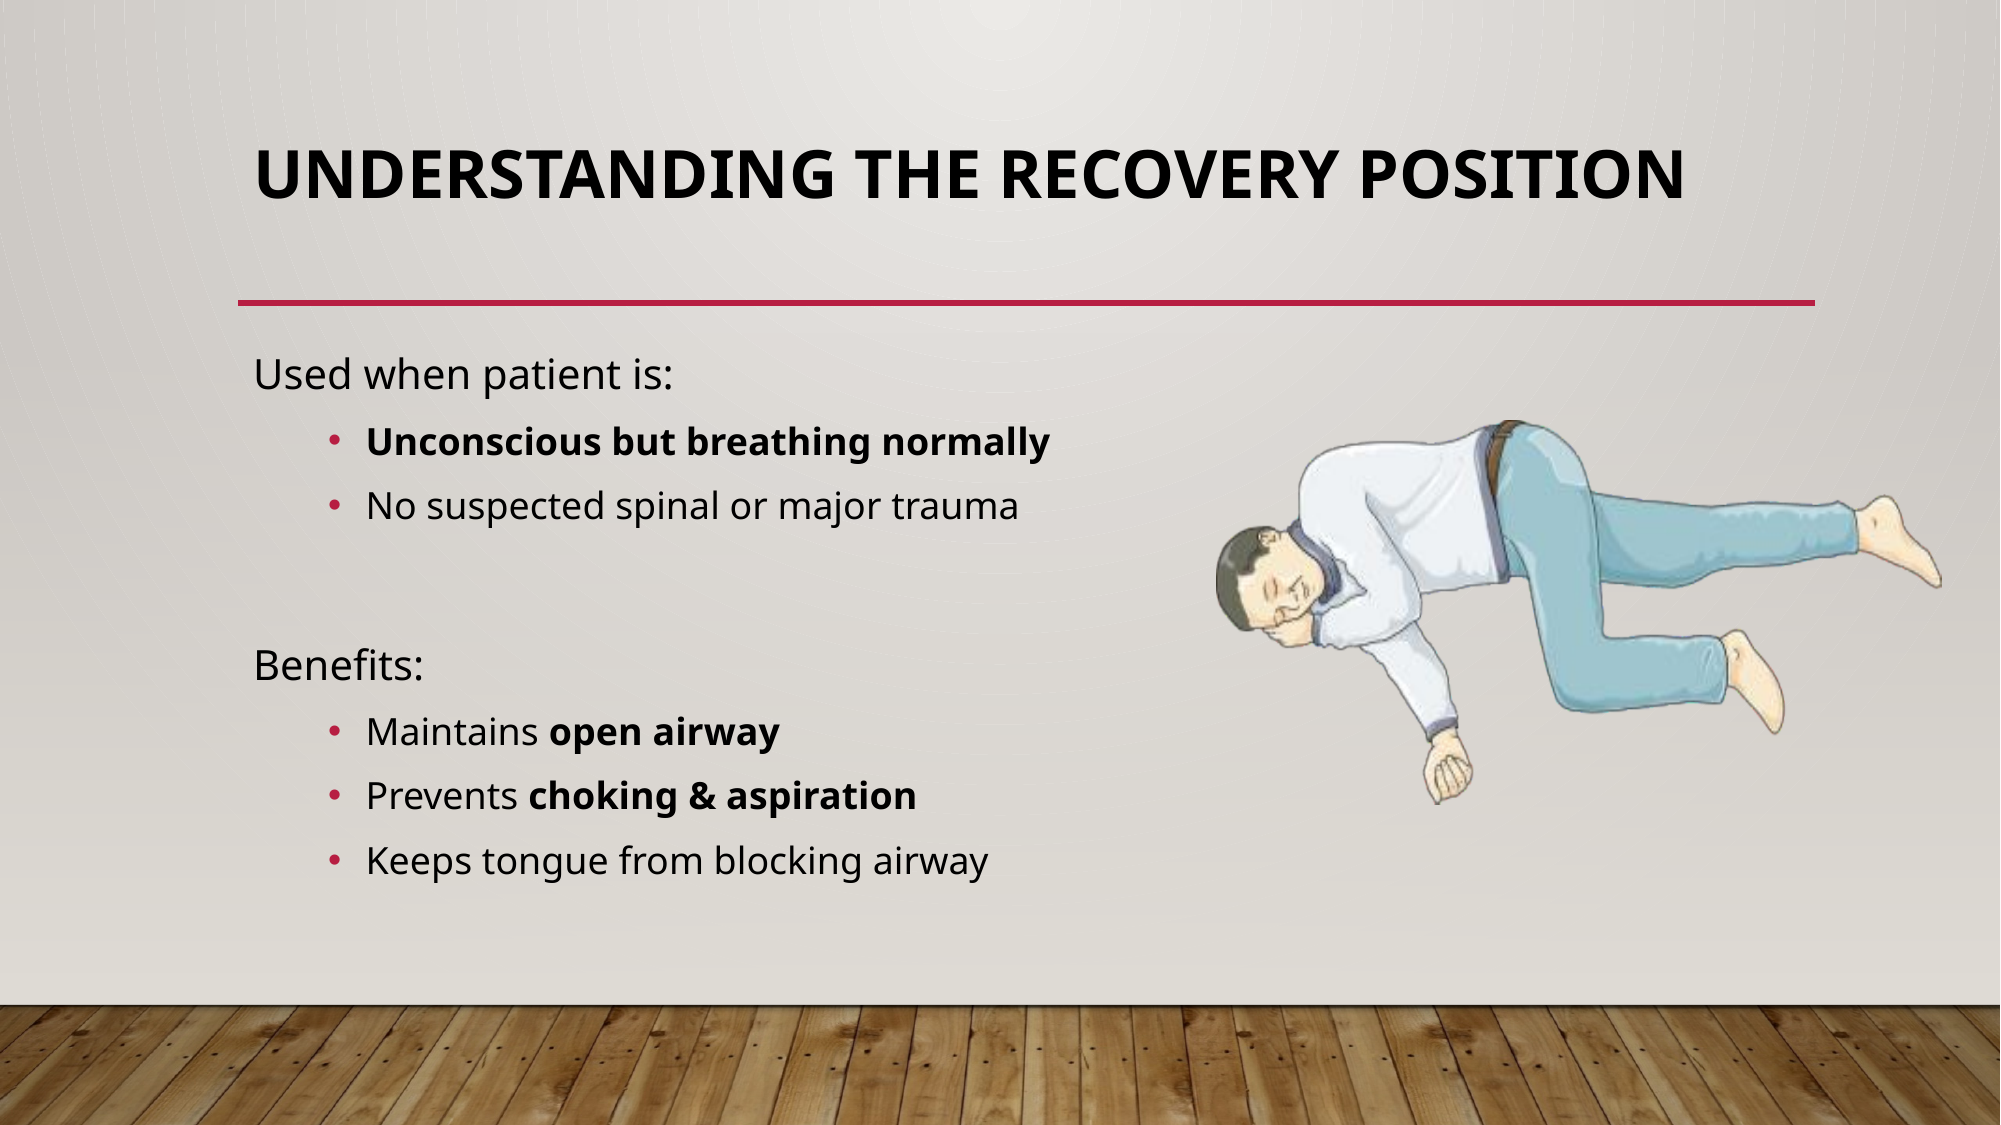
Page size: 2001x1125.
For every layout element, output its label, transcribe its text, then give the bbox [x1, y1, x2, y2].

list Used when patient is: Unconscious but breathing normally No suspected spinal or major trauma Benefits: Maintains open airway Prevents choking & aspiration Keeps tongue from blocking airway [238, 330, 1814, 897]
title Understanding the Recovery Position [238, 133, 1904, 305]
picture [0, 1005, 2000, 1125]
picture [1216, 420, 1942, 805]
